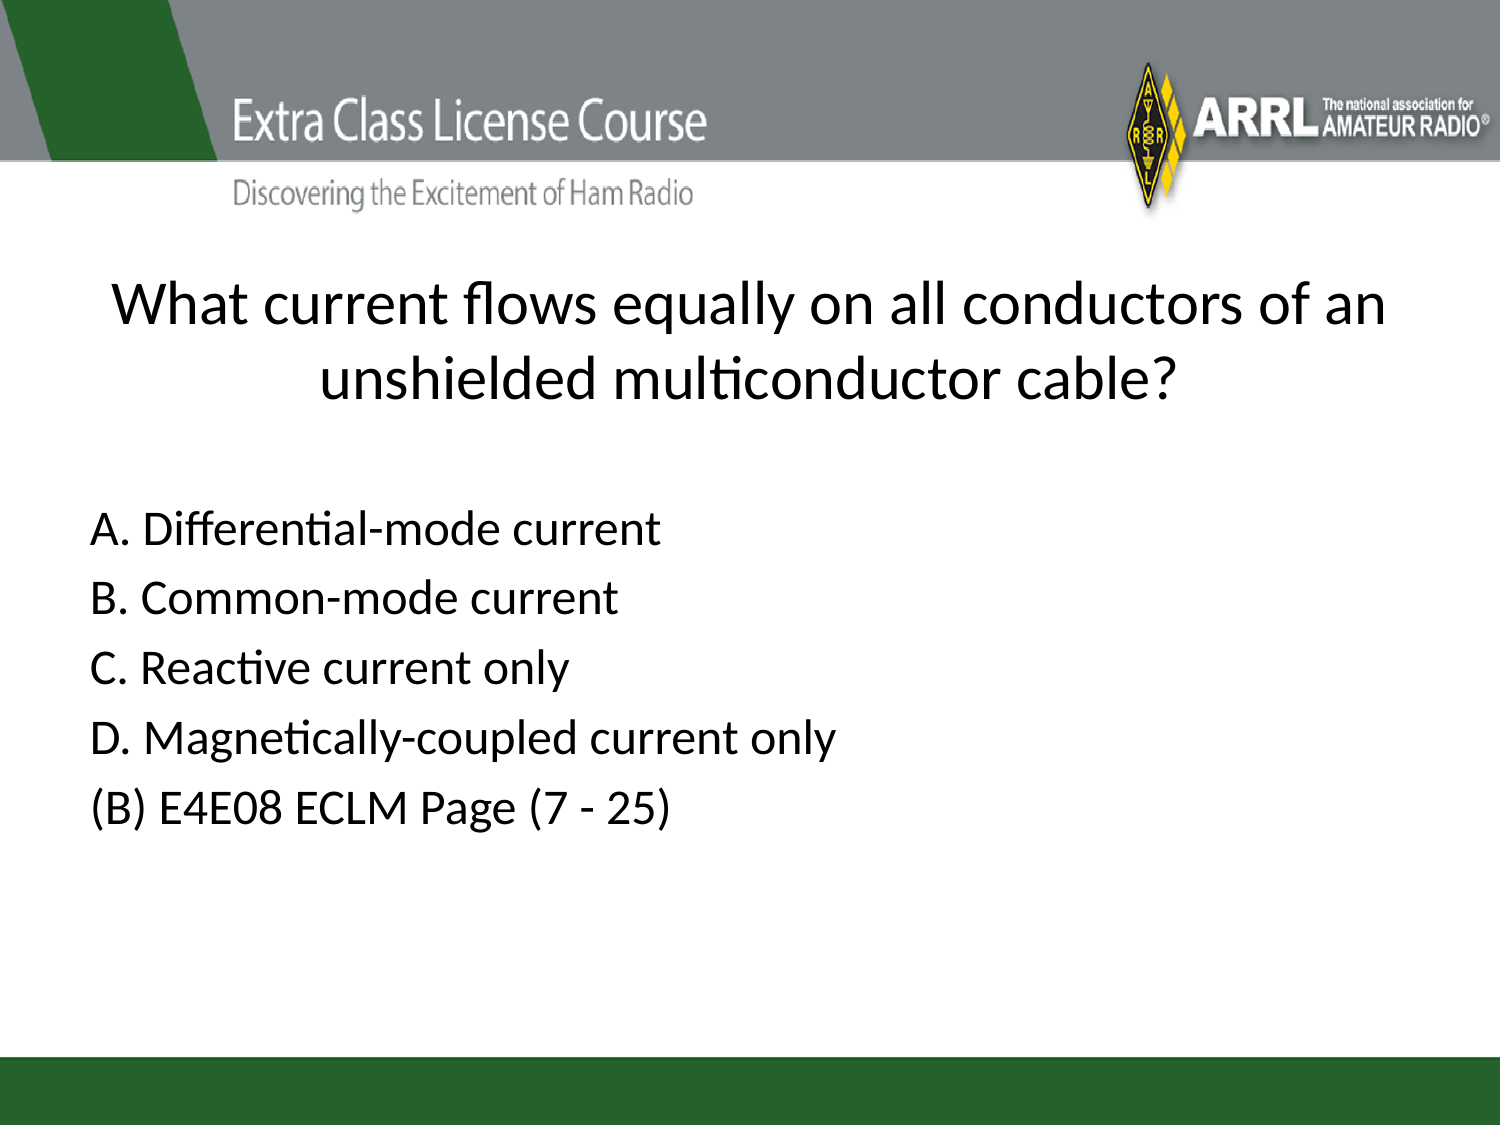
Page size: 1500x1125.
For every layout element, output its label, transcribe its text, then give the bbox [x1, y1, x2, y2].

list A. Differential-mode current B. Common-mode current C. Reactive current only D. Magnetically-coupled current only (B) E4E08 ECLM Page (7 - 25) [75, 487, 1425, 1005]
picture [0, 0, 1500, 1125]
title What current flows equally on all conductors of an unshielded multiconductor cable? [75, 254, 1425, 435]
